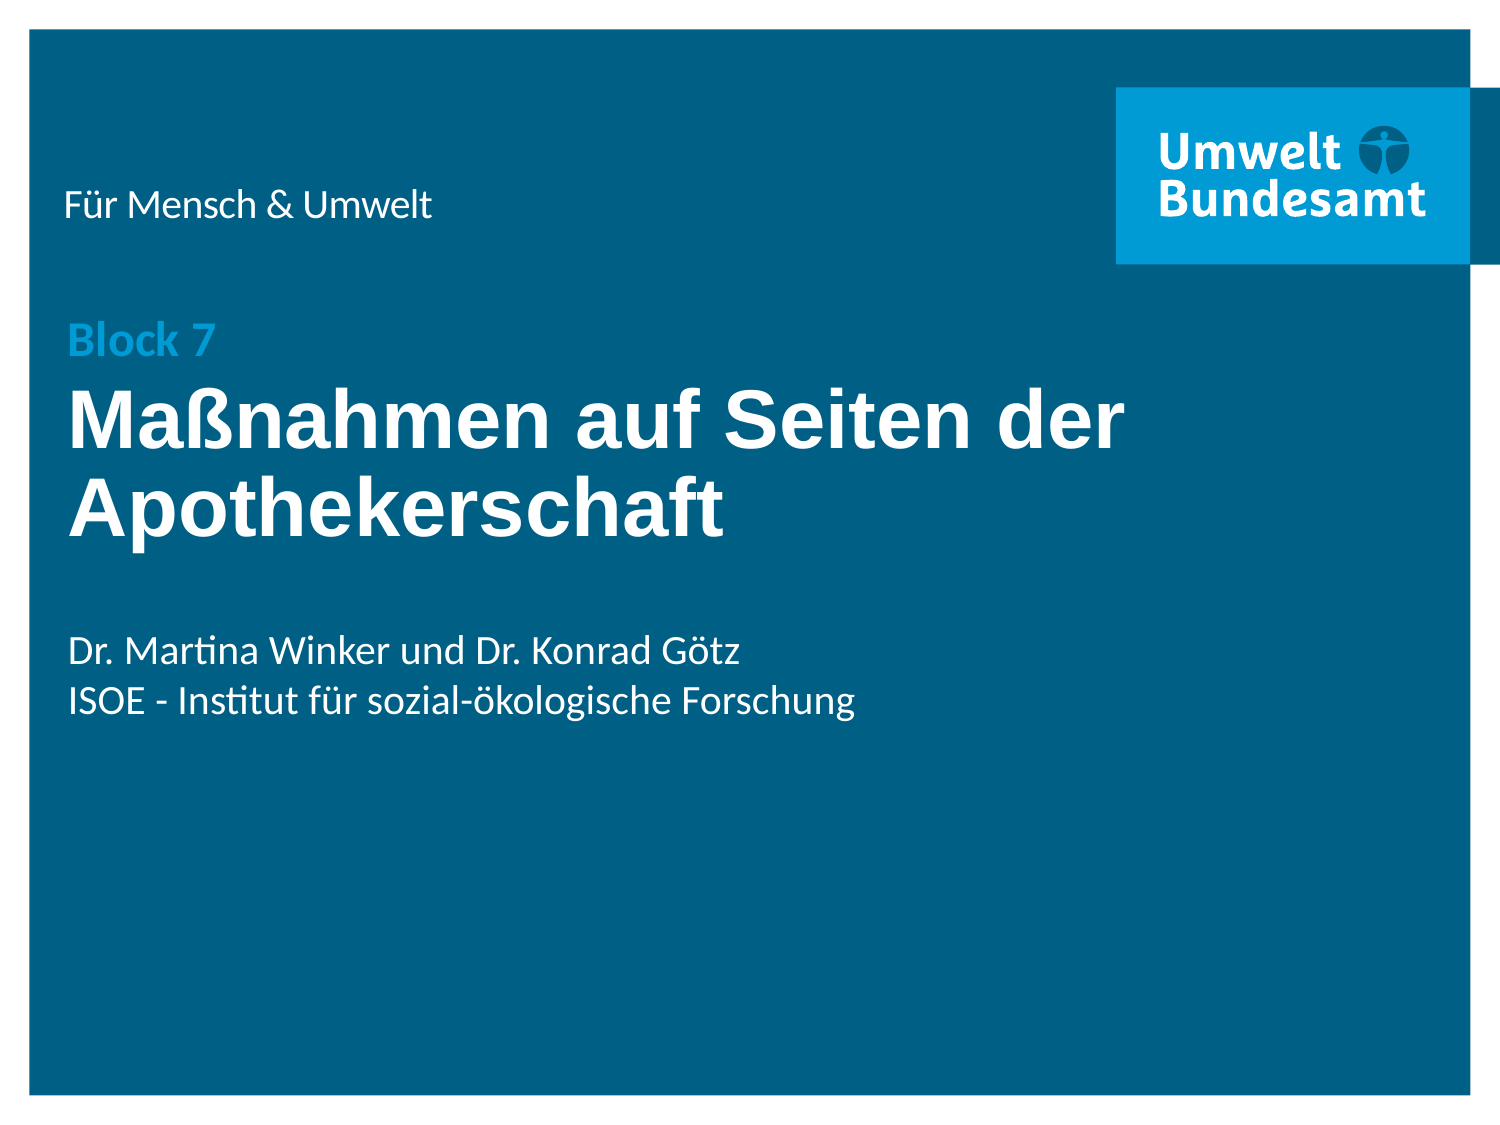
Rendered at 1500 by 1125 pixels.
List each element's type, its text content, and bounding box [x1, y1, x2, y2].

title Block 7 [67, 307, 1427, 367]
list Dr. Martina Winker und Dr. Konrad Götz ISOE - Institut für sozial-ökologische Forschung [67, 623, 1427, 1007]
subtitle Maßnahmen auf Seiten der Apothekerschaft [67, 377, 1427, 621]
